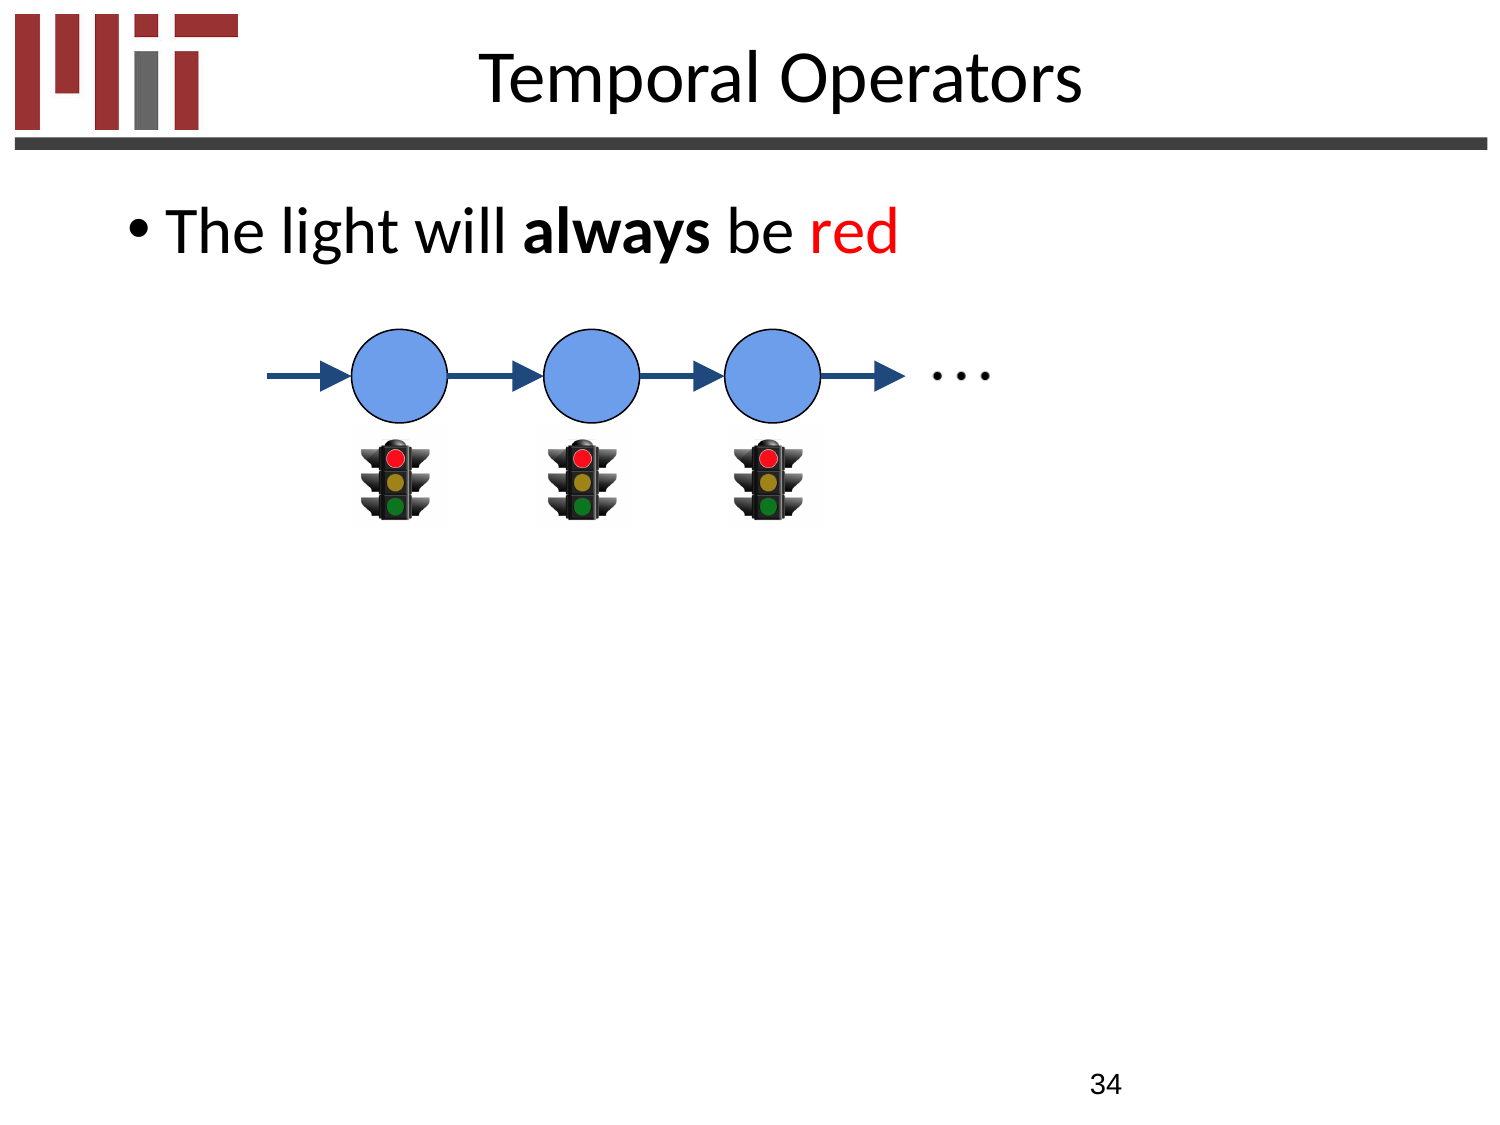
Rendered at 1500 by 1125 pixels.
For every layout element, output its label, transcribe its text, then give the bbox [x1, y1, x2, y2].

title Temporal Operators [237, 15, 1325, 130]
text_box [266, 329, 906, 424]
picture [350, 424, 450, 530]
slide_number 34 [1074, 1052, 1425, 1113]
picture [15, 14, 238, 130]
picture [723, 424, 823, 530]
picture [537, 424, 637, 530]
picture [912, 348, 1010, 399]
list The light will always be red [75, 172, 1425, 805]
